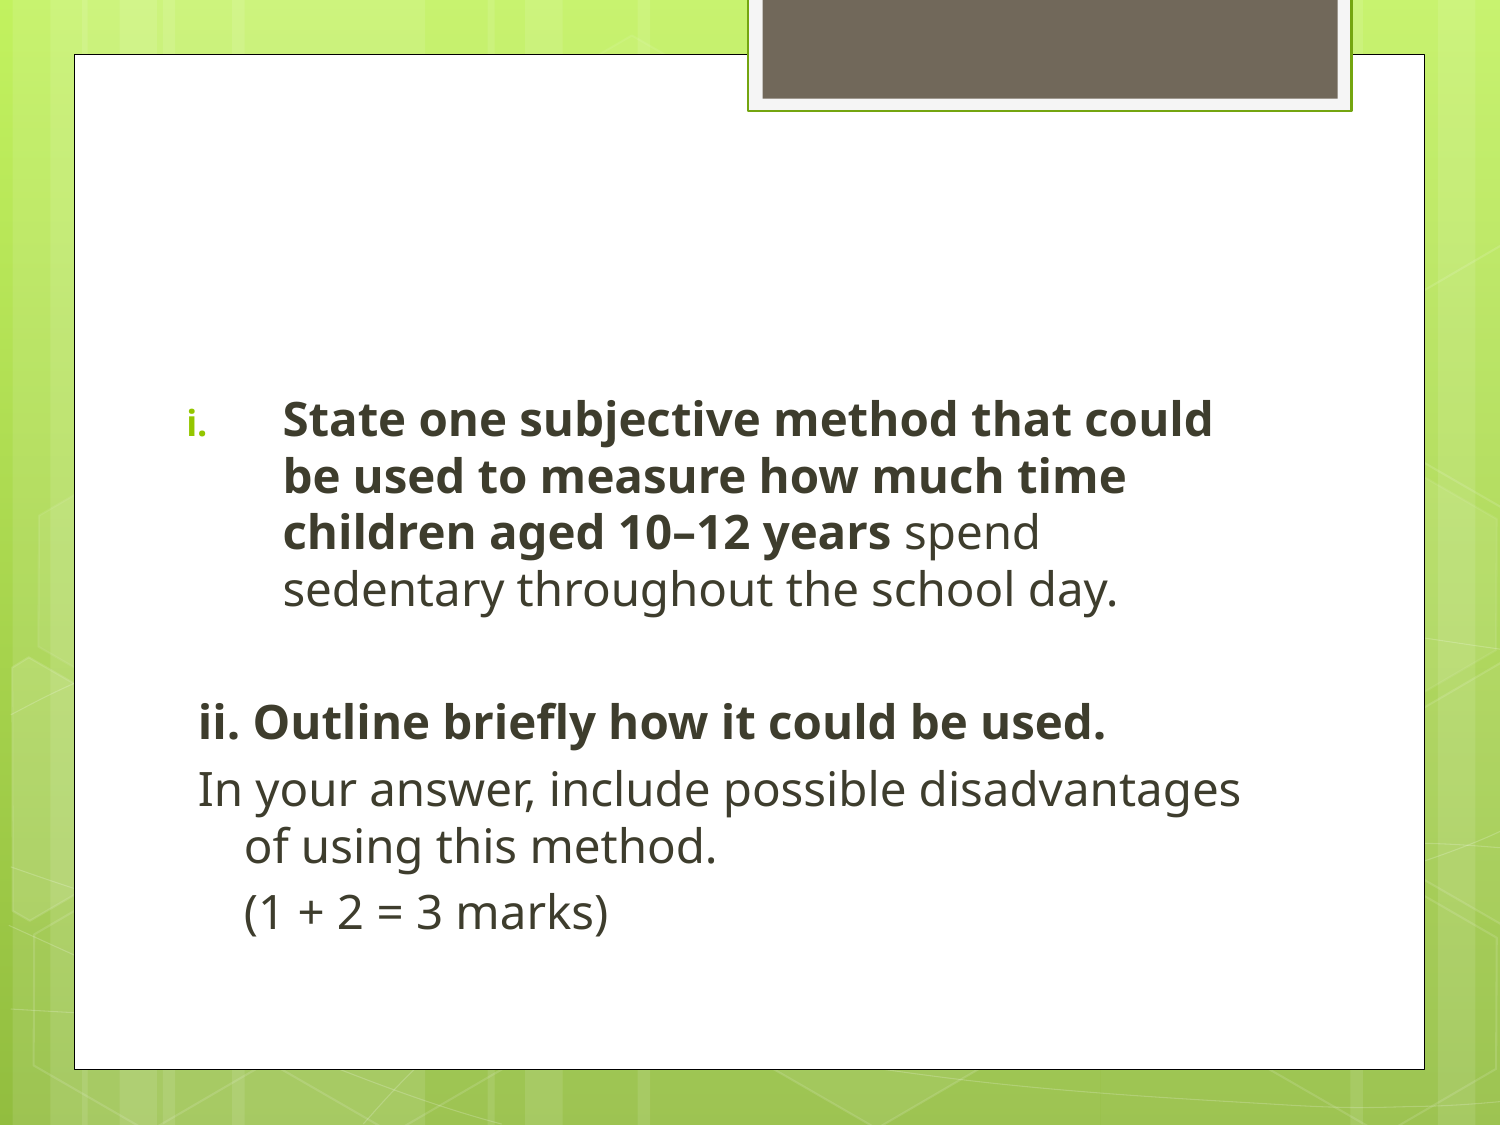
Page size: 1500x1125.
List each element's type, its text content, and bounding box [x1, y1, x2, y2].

list State one subjective method that could be used to measure how much time children aged 10–12 years spend sedentary throughout the school day. ii. Outline briefly how it could be used. In your answer, include possible disadvantages of using this method. (1 + 2 = 3 marks) [171, 381, 1283, 957]
